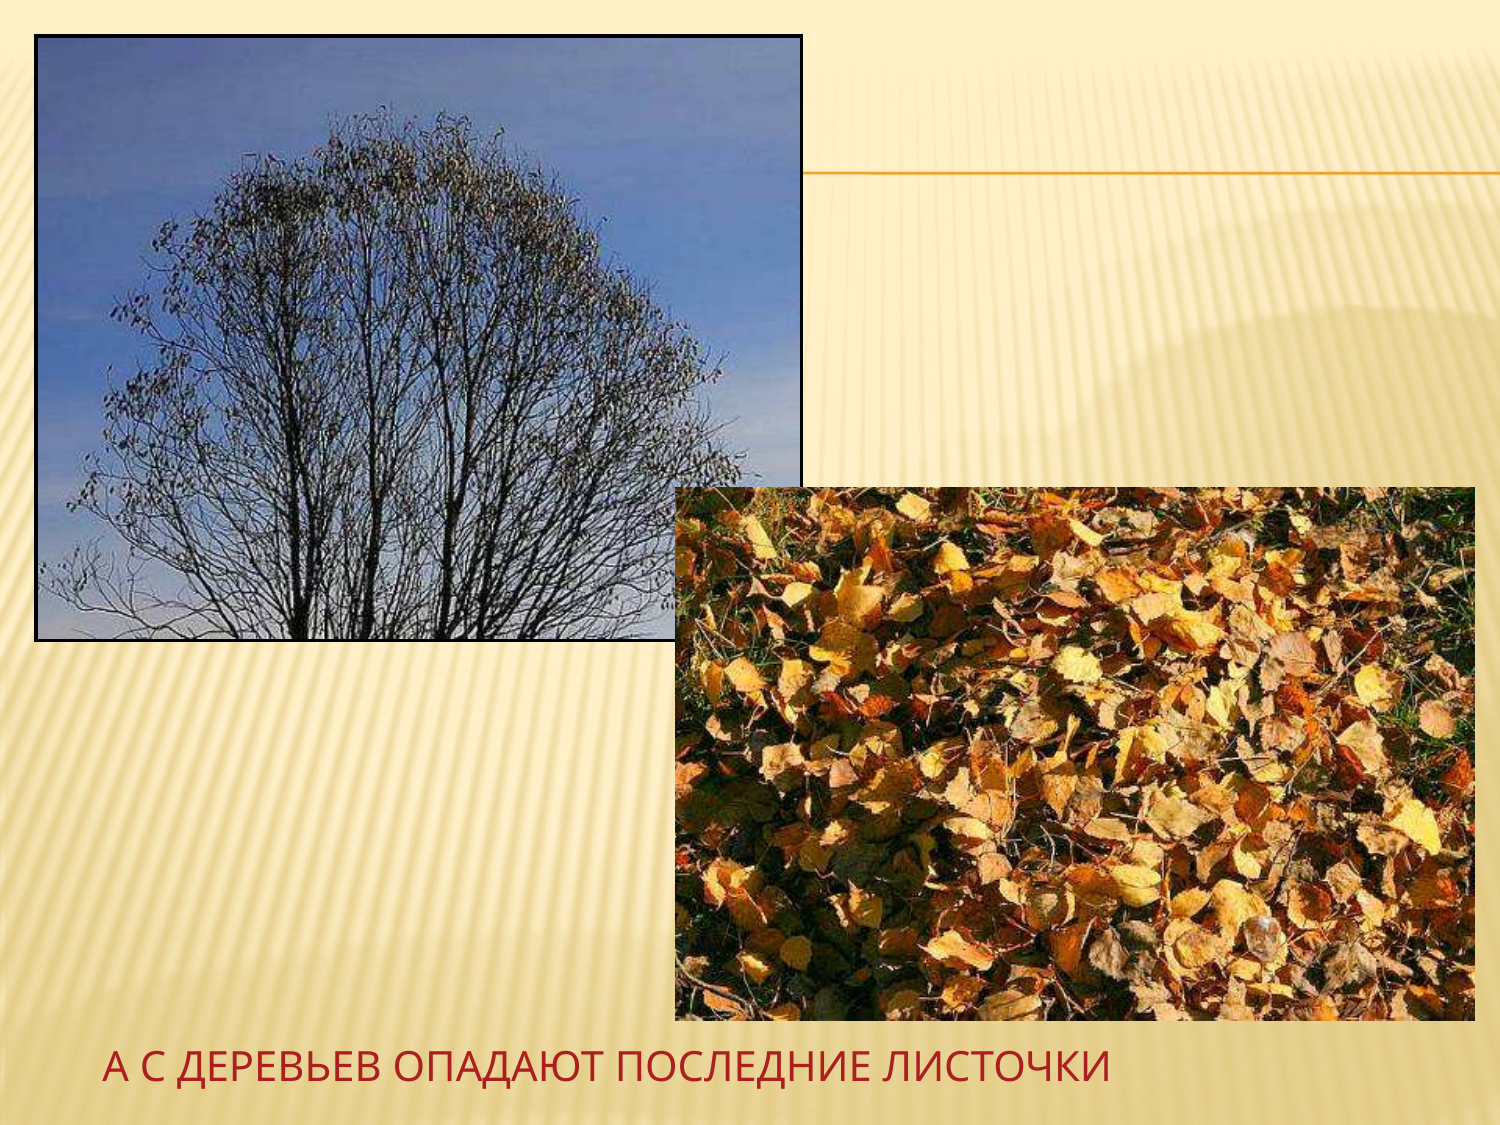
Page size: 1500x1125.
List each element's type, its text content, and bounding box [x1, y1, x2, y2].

picture [37, 37, 1476, 1021]
title А с деревьев опадают последние листочки [87, 1004, 1438, 1125]
